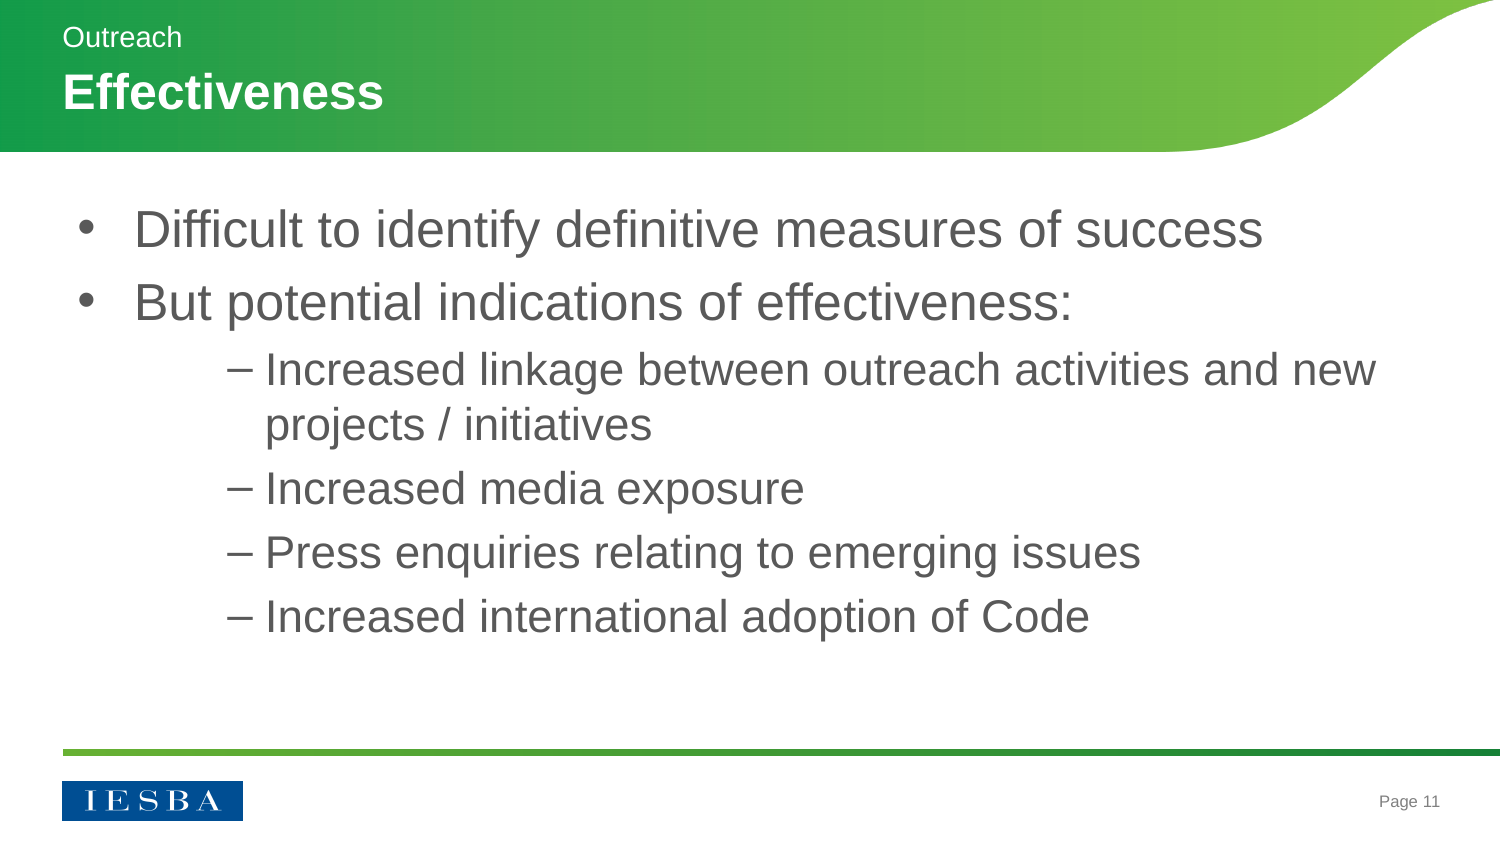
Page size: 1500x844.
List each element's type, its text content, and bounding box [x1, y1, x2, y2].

subtitle Outreach [62, 18, 500, 47]
title Effectiveness [62, 56, 1300, 122]
picture [0, 0, 1497, 152]
list Difficult to identify definitive measures of success But potential indications of effectiveness: Increased linkage between outreach activities and new projects / initiatives Increased media exposure Press enquiries relating to emerging issues Increased international adoption of Code [62, 187, 1450, 694]
picture [62, 781, 243, 821]
